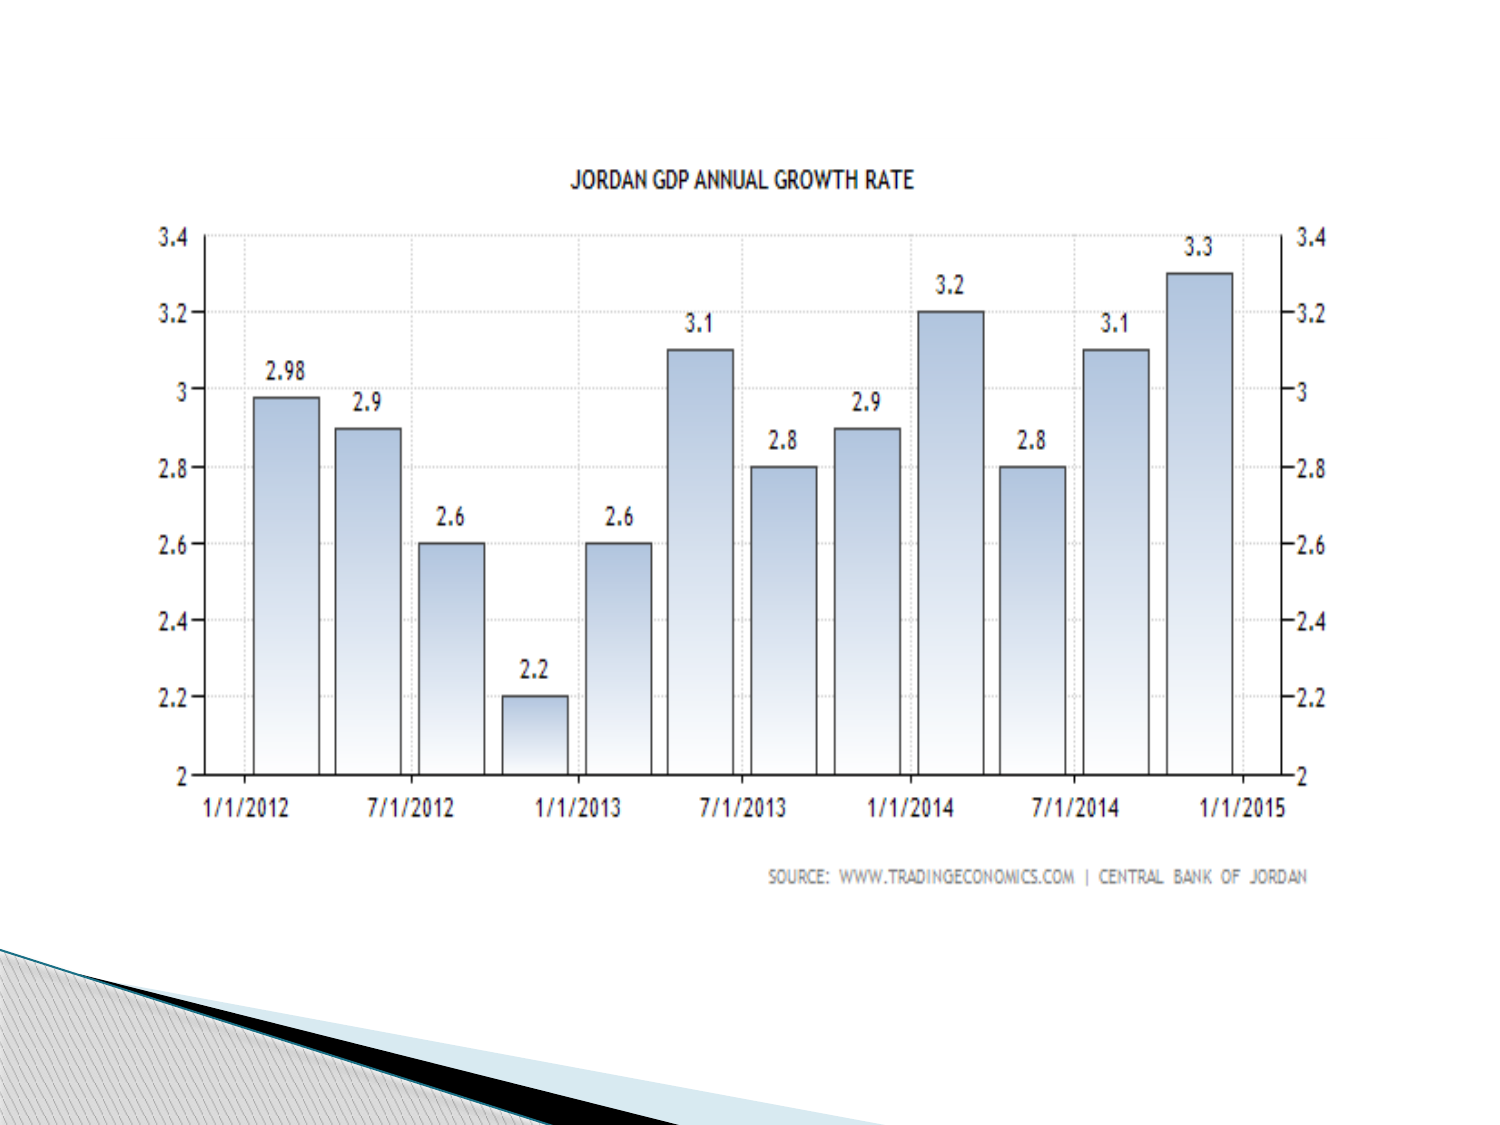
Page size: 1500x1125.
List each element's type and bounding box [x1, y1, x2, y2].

picture [99, 137, 1388, 913]
